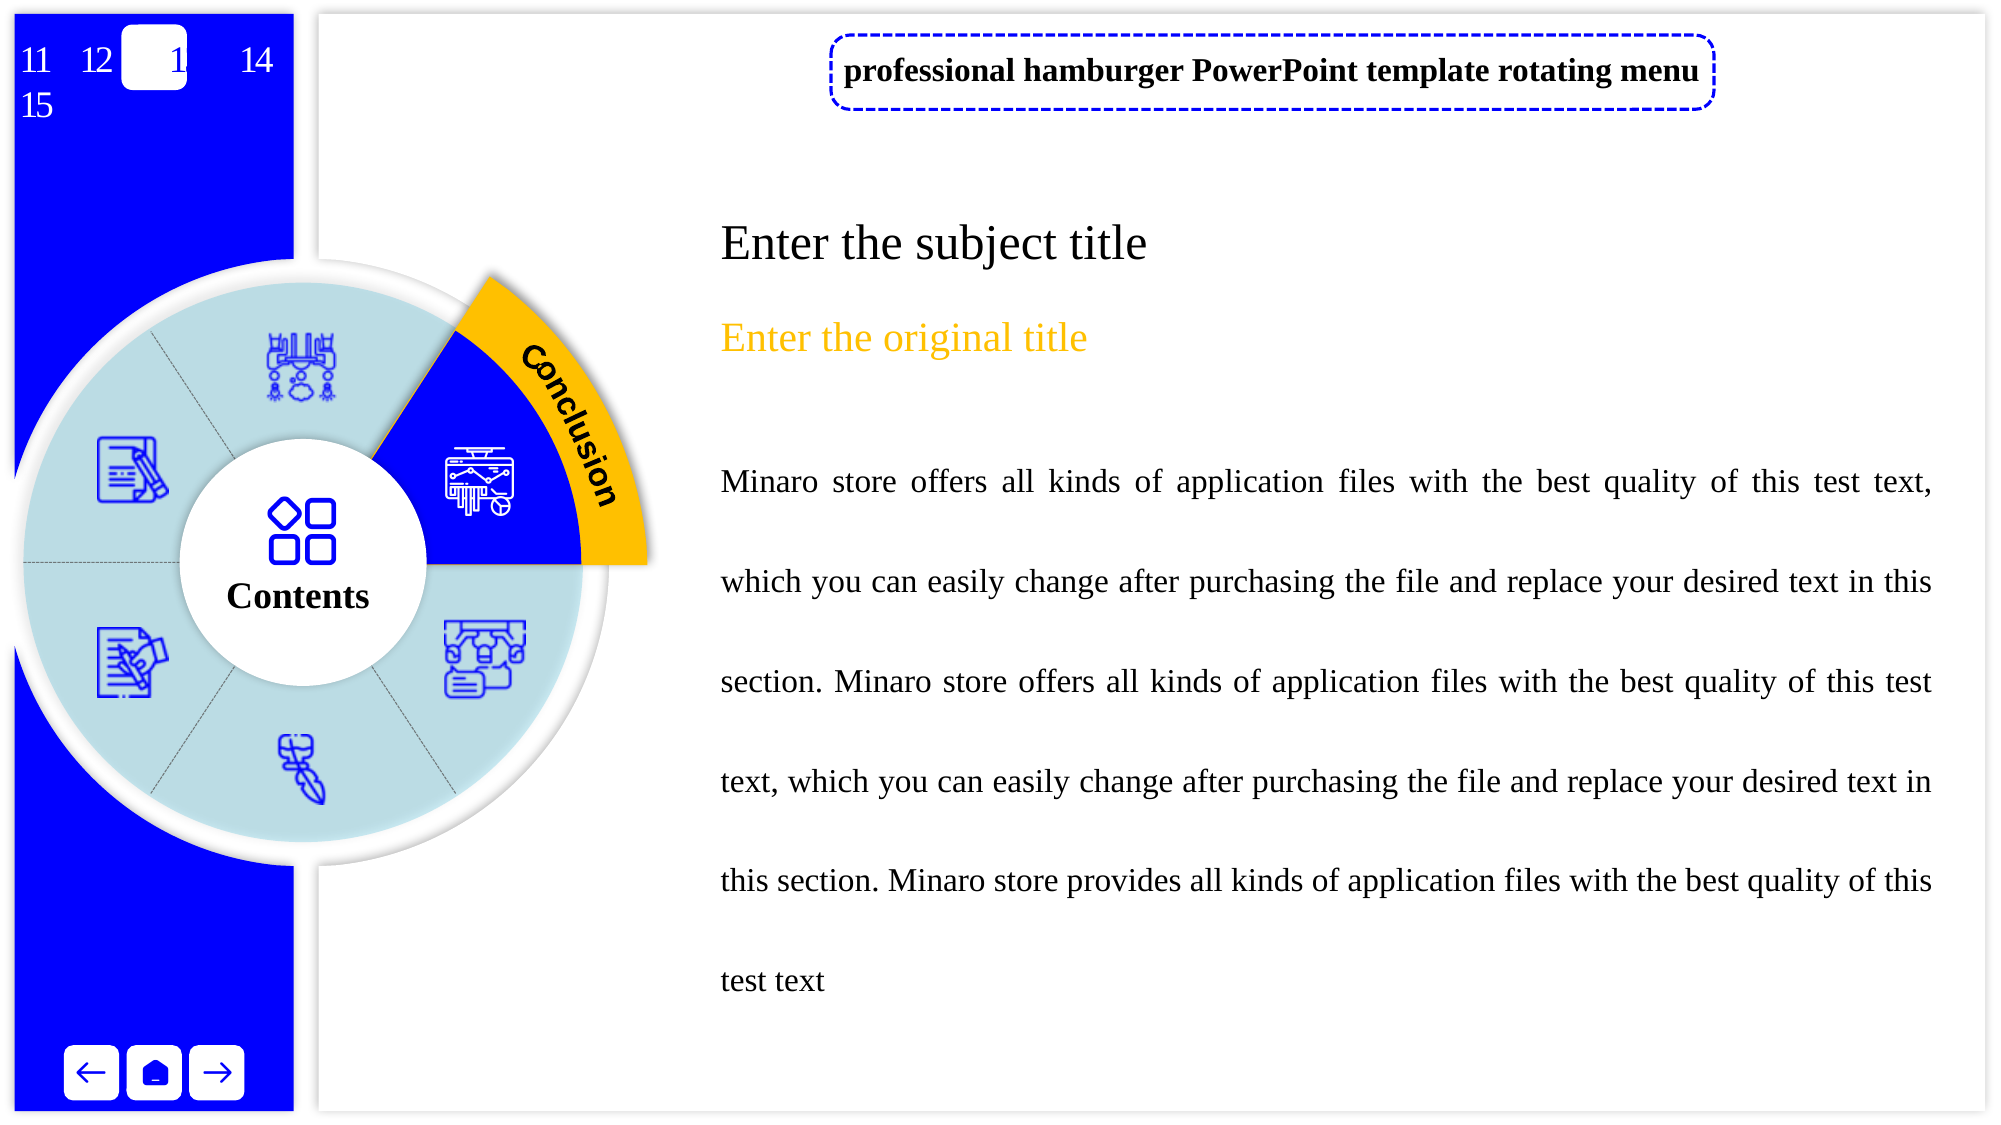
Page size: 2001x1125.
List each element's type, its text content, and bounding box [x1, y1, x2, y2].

text_box 11 12 13 14 15 [4, 27, 304, 88]
text_box professional hamburger PowerPoint template rotating menu [829, 41, 1829, 96]
text_box Enter the subject title Enter the original title Minaro store offers all kinds of application files with the best quality of this test text, which you can easily change after purchasing the file and replace your desired text in this section. Minaro store offers all kinds of application files with the best quality of this test text, which you can easily change after purchasing the file and replace your desired text in this section. Minaro store provides all kinds of application files with the best quality of this test text [705, 202, 1950, 1006]
picture [264, 493, 341, 570]
text_box [830, 96, 1715, 111]
text_box [485, 275, 500, 282]
picture [202, 1056, 233, 1088]
text_box [834, 33, 1711, 41]
picture [443, 446, 515, 517]
picture [75, 1057, 107, 1088]
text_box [23, 282, 583, 843]
picture [140, 1056, 171, 1088]
text_box [583, 369, 649, 567]
